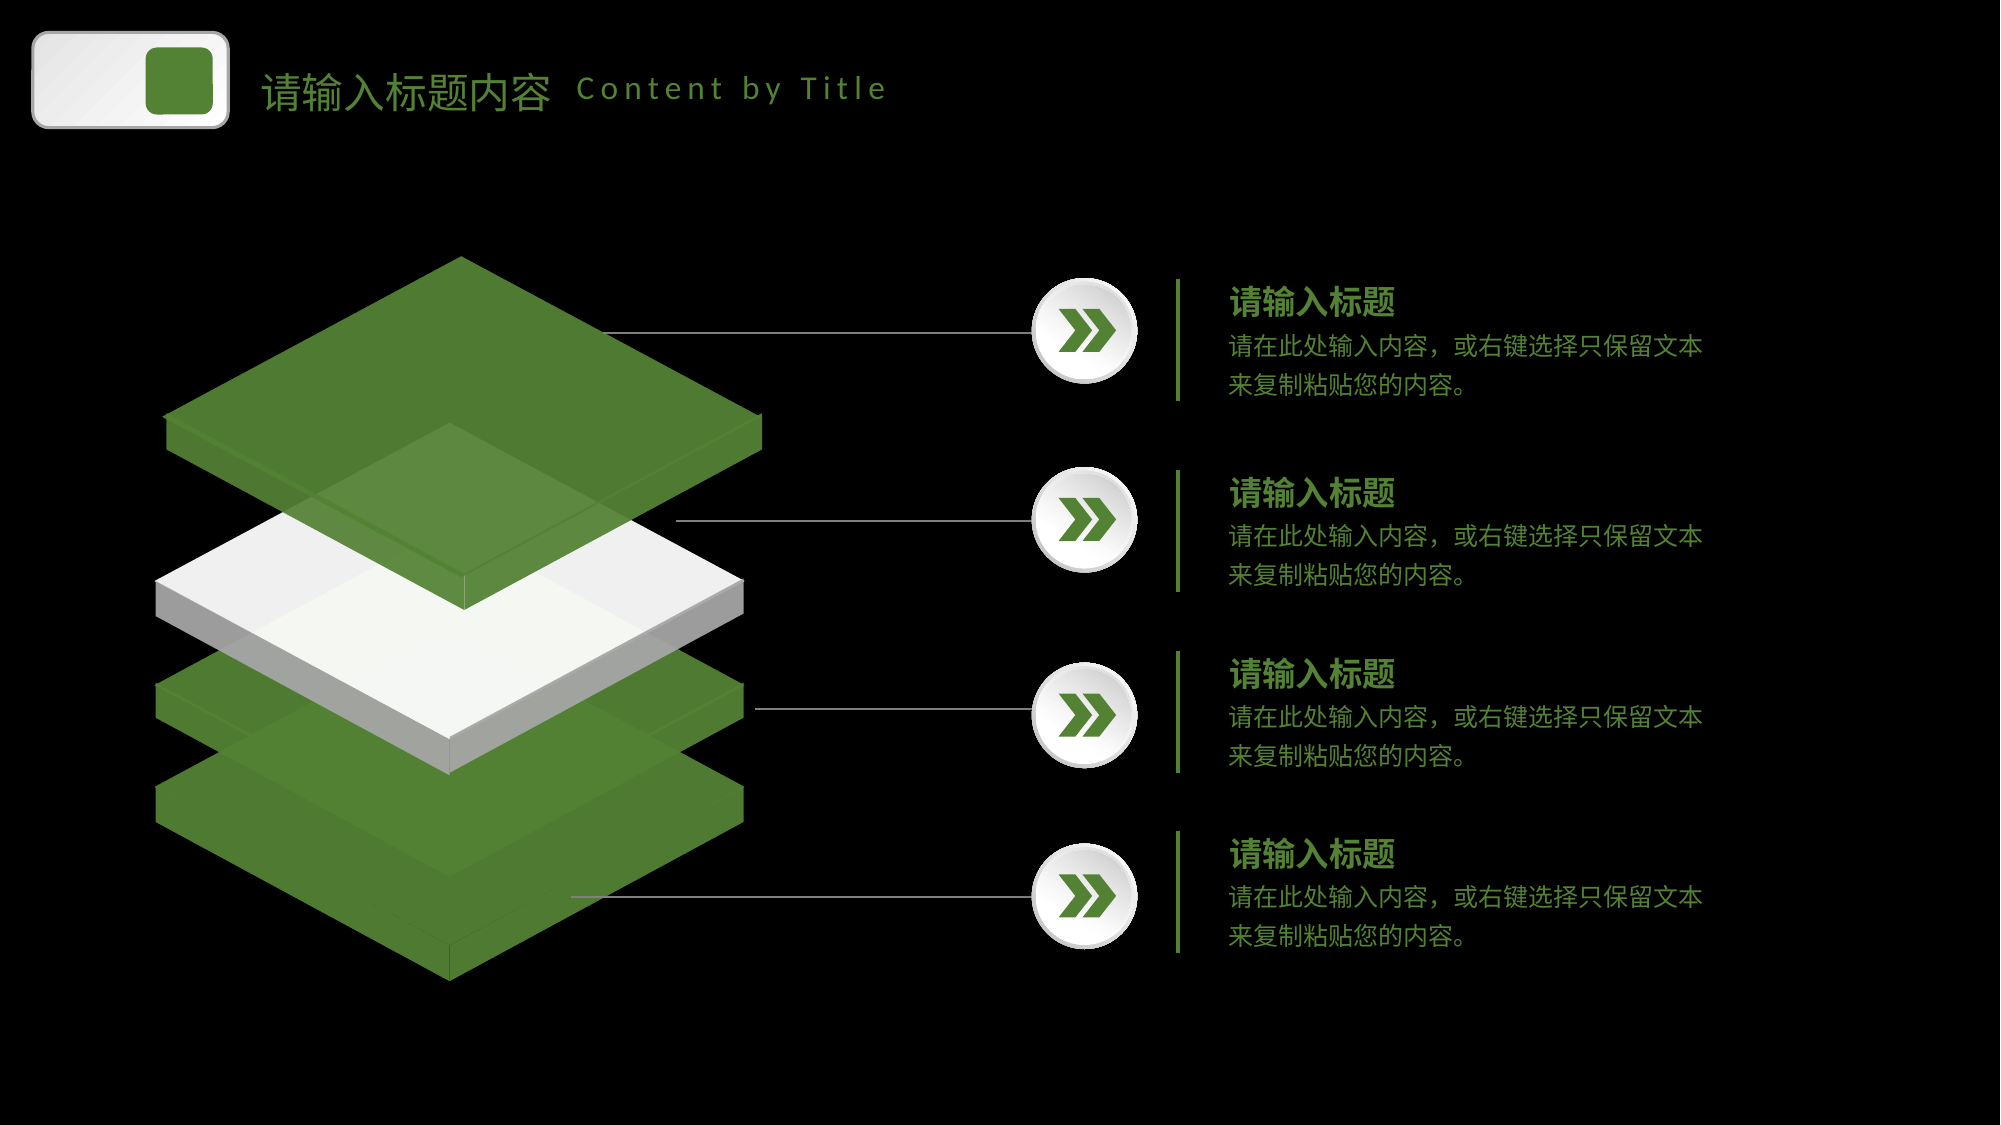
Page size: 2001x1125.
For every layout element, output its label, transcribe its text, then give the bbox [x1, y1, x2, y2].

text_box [754, 662, 1138, 769]
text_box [570, 843, 1138, 949]
text_box 请在此处输入内容，或右键选择只保留文本来复制粘贴您的内容。 [1213, 865, 1729, 958]
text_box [154, 256, 763, 982]
text_box 请在此处输入内容，或右键选择只保留文本来复制粘贴您的内容。 [1213, 504, 1729, 597]
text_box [603, 278, 1138, 384]
text_box Content by Title [710, 58, 901, 114]
text_box 请输入标题 [1214, 444, 1603, 520]
text_box 请输入标题 [1214, 254, 1603, 329]
text_box 请输入标题内容 [245, 34, 710, 125]
text_box 请输入标题 [1214, 625, 1603, 701]
text_box 请输入标题 [1214, 805, 1603, 881]
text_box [676, 467, 1138, 573]
text_box 请在此处输入内容，或右键选择只保留文本来复制粘贴您的内容。 [1213, 313, 1729, 407]
text_box 请在此处输入内容，或右键选择只保留文本来复制粘贴您的内容。 [1213, 685, 1729, 779]
